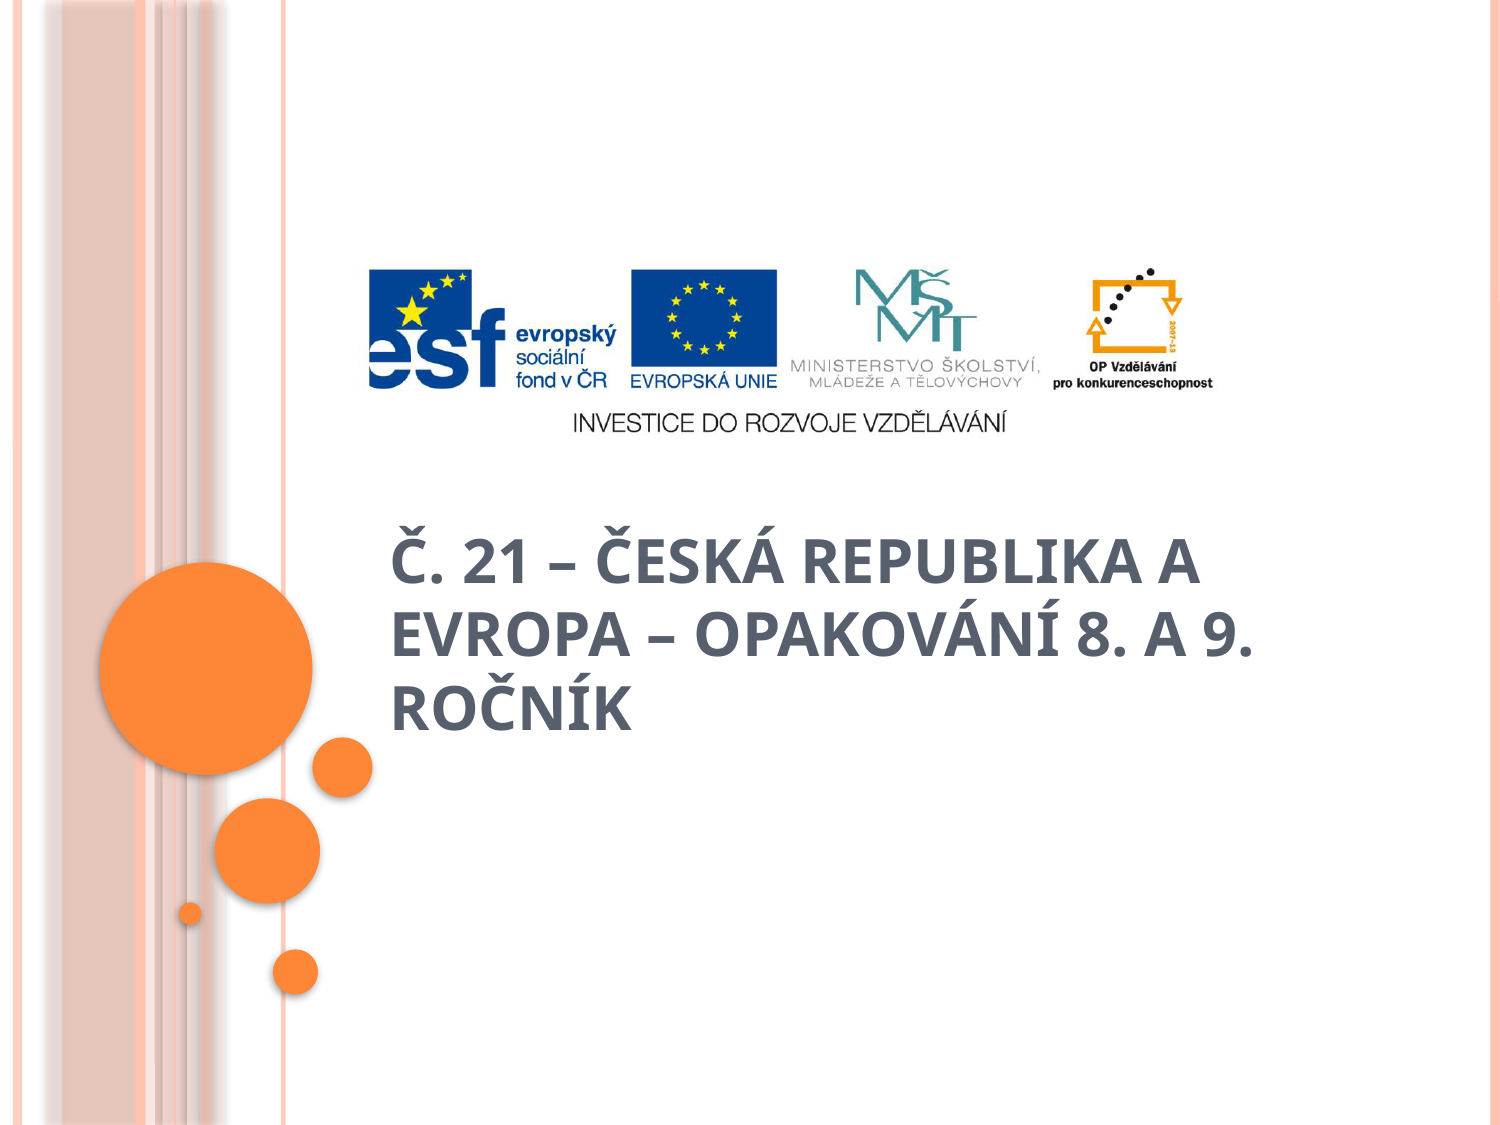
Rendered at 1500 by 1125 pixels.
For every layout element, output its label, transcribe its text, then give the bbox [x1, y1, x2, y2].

picture [324, 231, 1269, 462]
title č. 21 – Česká republika a Evropa – opakování 8. a 9. ročník [375, 512, 1388, 824]
